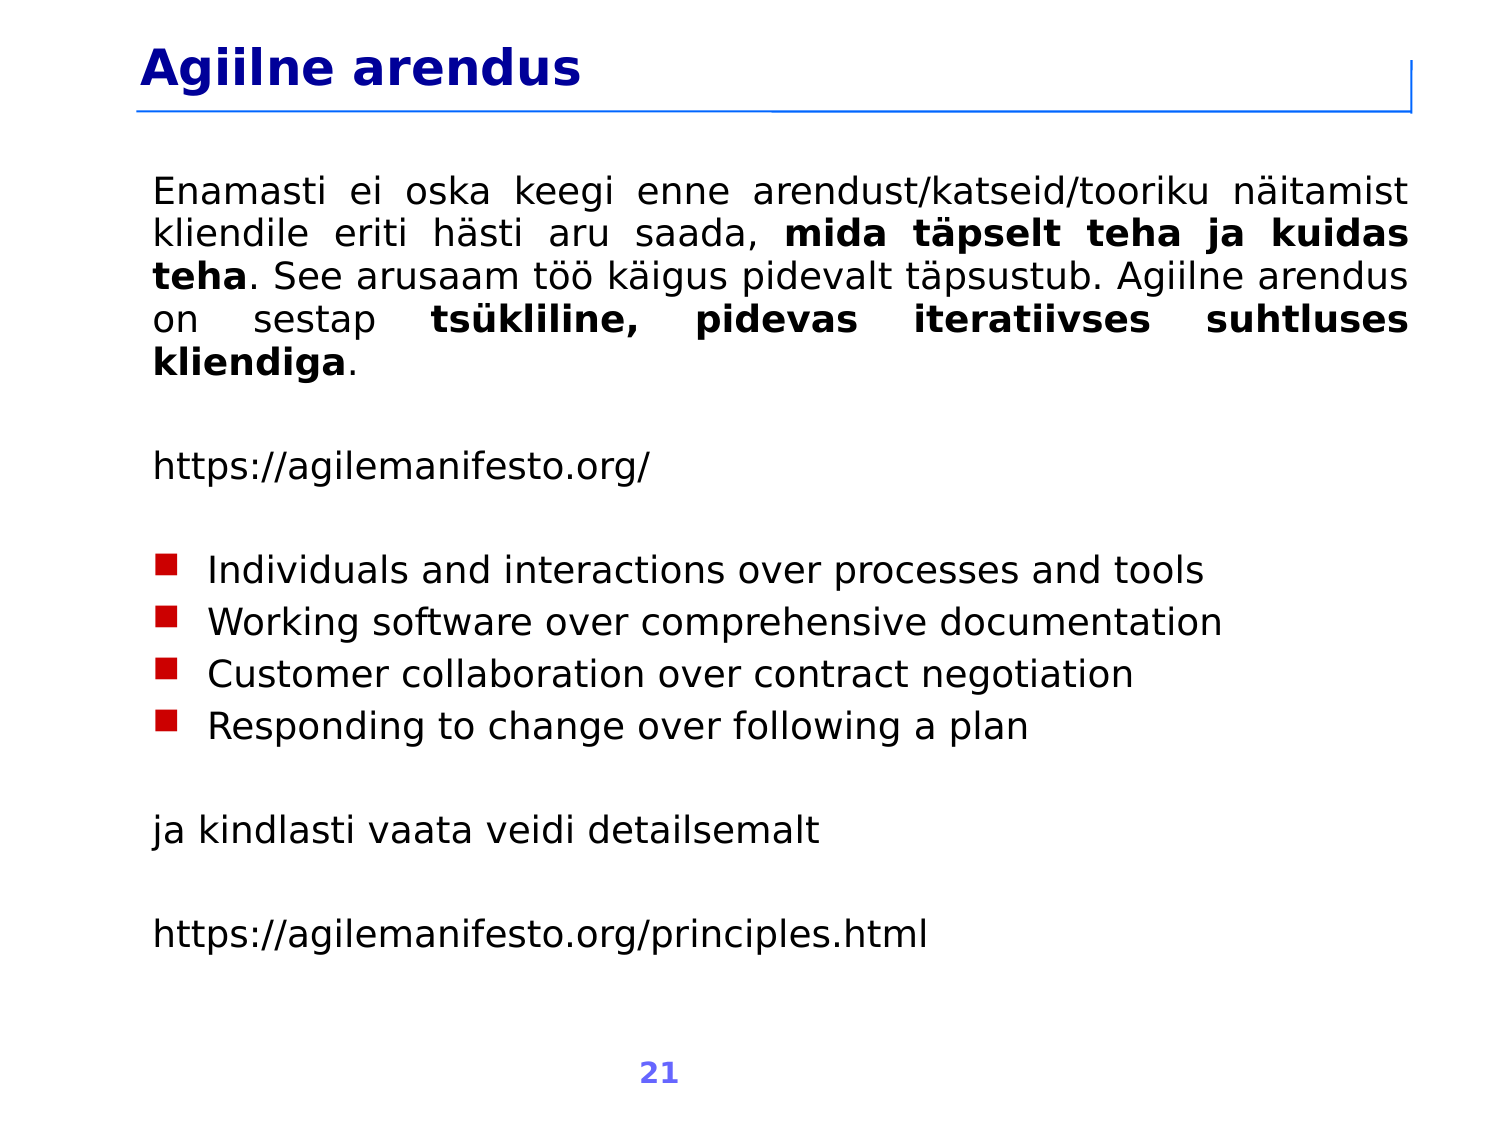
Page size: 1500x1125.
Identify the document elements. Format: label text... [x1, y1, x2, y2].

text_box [137, 61, 1412, 113]
text_box Agiilne arendus [124, 0, 1400, 138]
text_box Enamasti ei oska keegi enne arendust/katseid/tooriku näitamist kliendile eriti hästi aru saada, mida täpselt teha ja kuidas teha. See arusaam töö käigus pidevalt täpsustub. Agiilne arendus on sestap tsükliline, pidevas iteratiivses suhtluses kliendiga. https://agilemanifesto.org/ Individuals and interactions over processes and tools Working software over comprehensive documentation Customer collaboration over contract negotiation Responding to change over following a plan ja kindlasti vaata veidi detailsemalt https://agilemanifesto.org/principles.html [137, 162, 1425, 1068]
